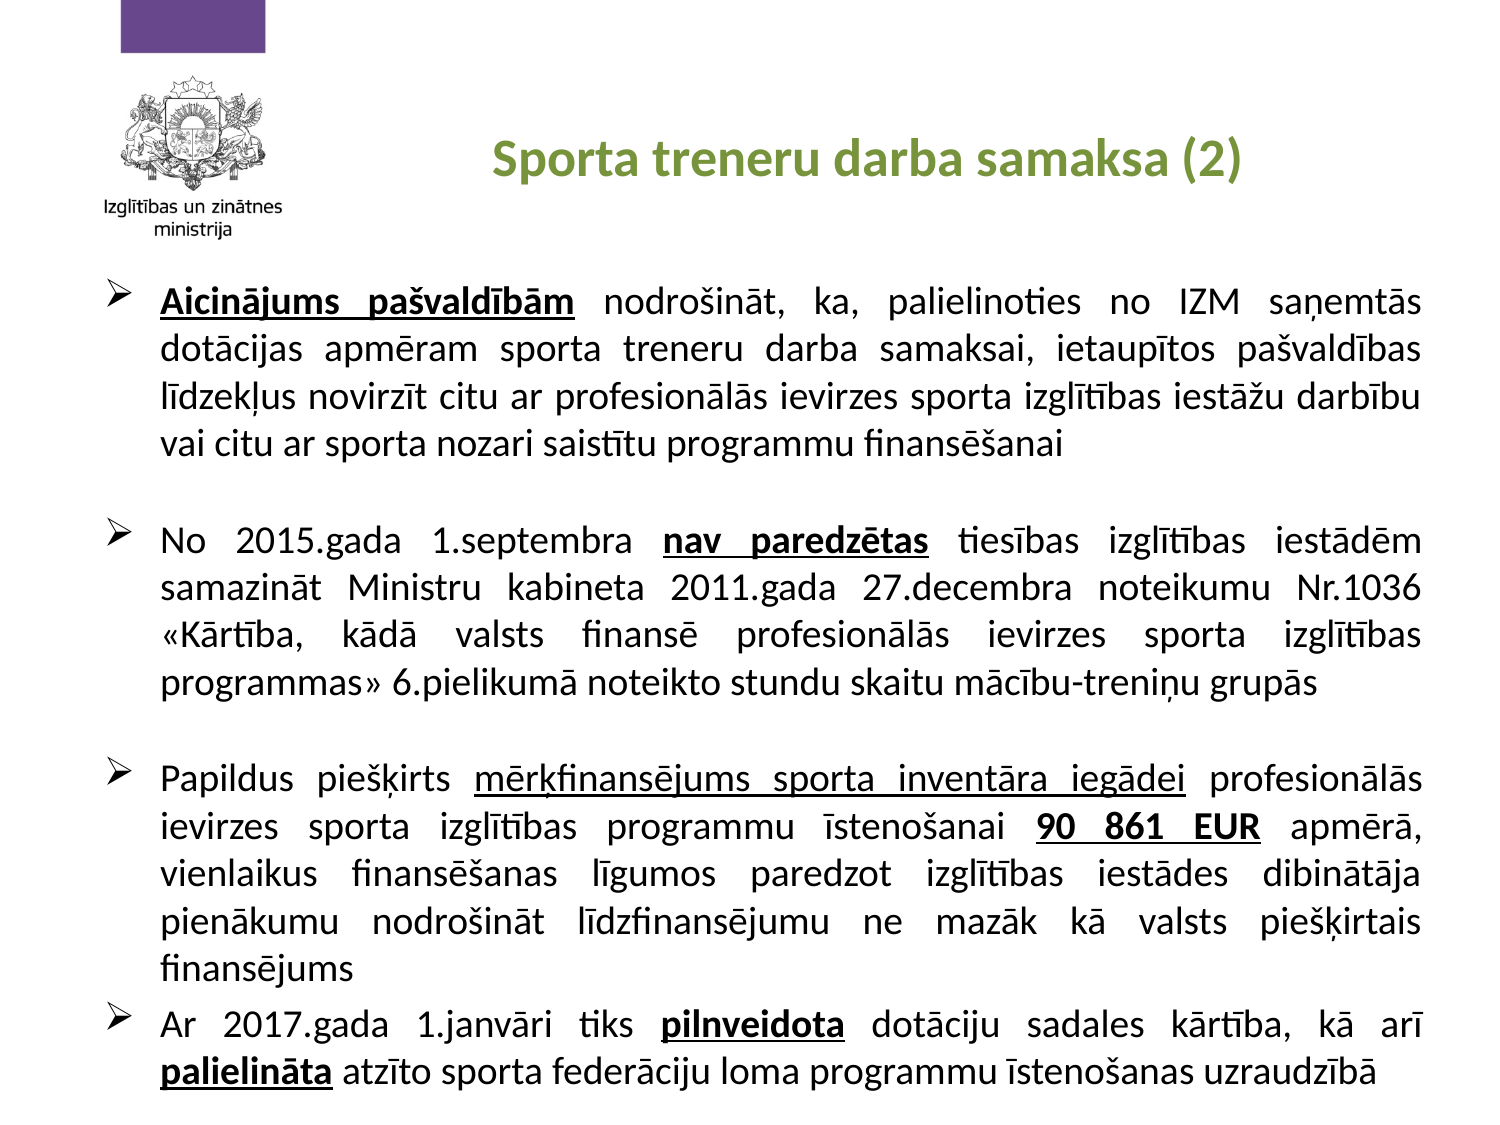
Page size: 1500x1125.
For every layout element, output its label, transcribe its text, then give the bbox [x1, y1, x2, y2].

picture [48, 0, 338, 322]
text_box Sporta treneru darba samaksa (2) [341, 33, 1500, 275]
text_box Aicinājums pašvaldībām nodrošināt, ka, palielinoties no IZM saņemtās dotācijas apmēram sporta treneru darba samaksai, ietaupītos pašvaldības līdzekļus novirzīt citu ar profesionālās ievirzes sporta izglītības iestāžu darbību vai citu ar sporta nozari saistītu programmu finansēšanai No 2015.gada 1.septembra nav paredzētas tiesības izglītības iestādēm samazināt Ministru kabineta 2011.gada 27.decembra noteikumu Nr.1036 «Kārtība, kādā valsts finansē profesionālās ievirzes sporta izglītības programmas» 6.pielikumā noteikto stundu skaitu mācību-treniņu grupās Papildus piešķirts mērķfinansējums sporta inventāra iegādei profesionālās ievirzes sporta izglītības programmu īstenošanai 90 861 EUR apmērā, vienlaikus finansēšanas līgumos paredzot izglītības iestādes dibinātāja pienākumu nodrošināt līdzfinansējumu ne mazāk kā valsts piešķirtais finansējums Ar 2017.gada 1.janvāri tiks pilnveidota dotāciju sadales kārtība, kā arī palielināta atzīto sporta federāciju loma programmu īstenošanas uzraudzībā [88, 267, 1439, 965]
